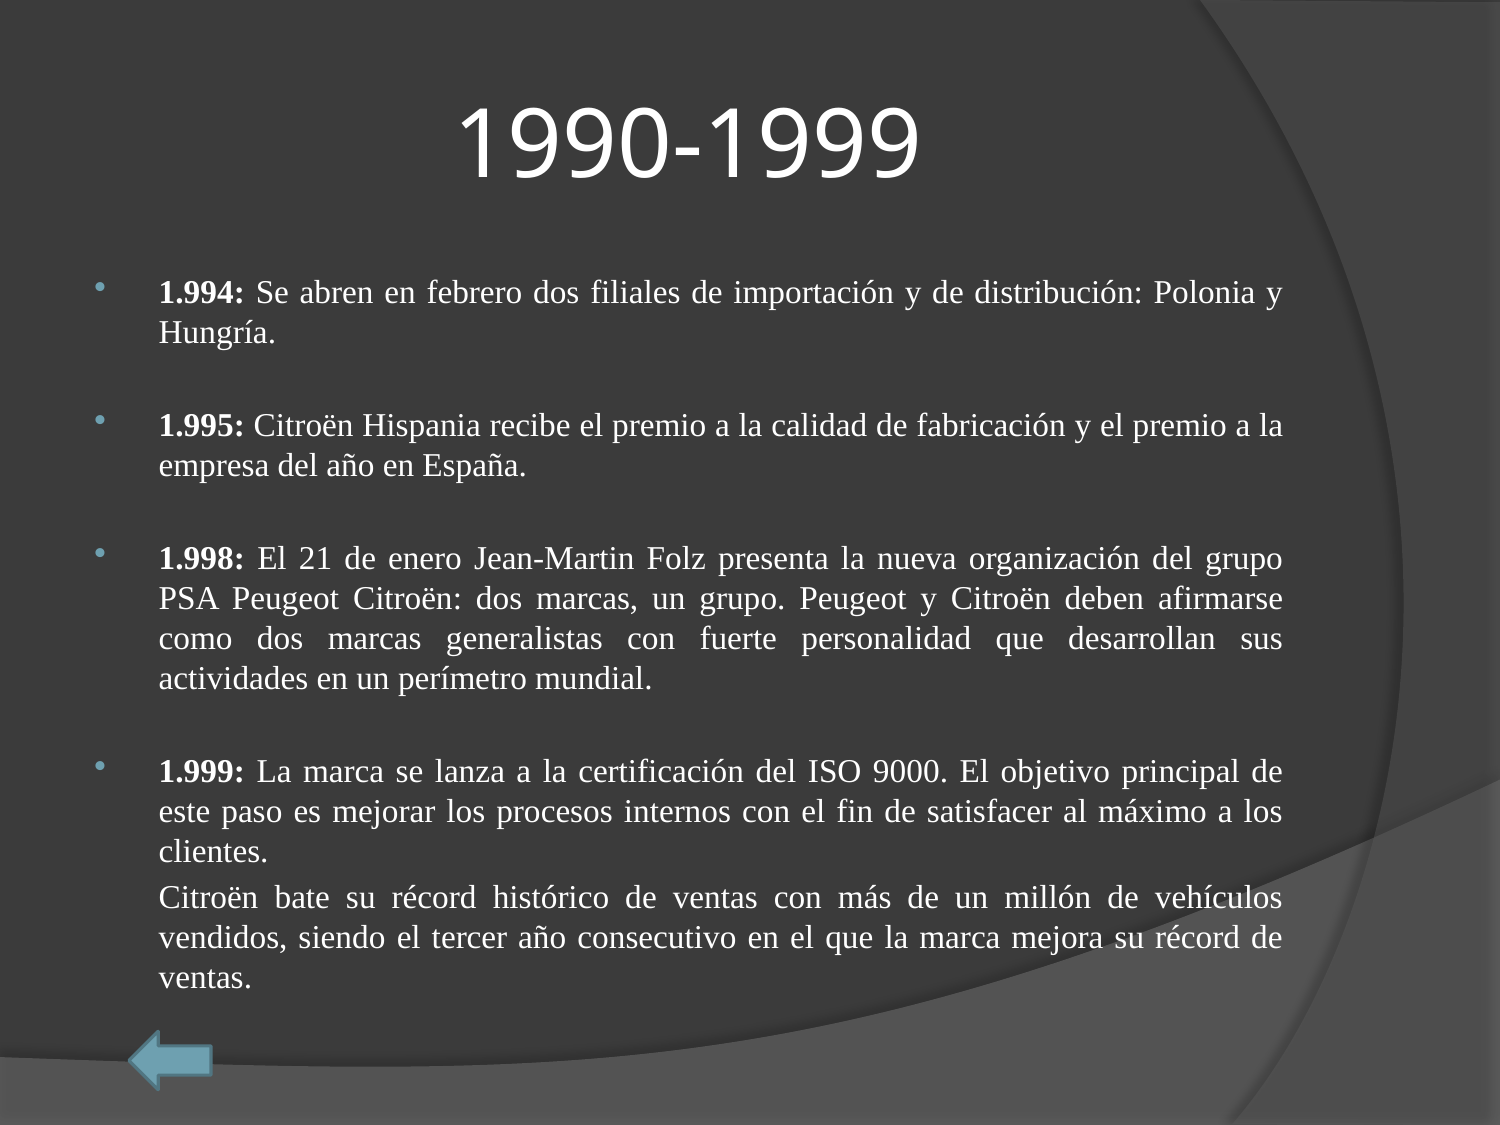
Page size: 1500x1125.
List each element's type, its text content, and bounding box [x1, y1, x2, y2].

text_box [127, 1029, 213, 1092]
title 1990-1999 [75, 45, 1300, 233]
list 1.994: Se abren en febrero dos filiales de importación y de distribución: Polonia y Hungría. 1.995: Citroën Hispania recibe el premio a la calidad de fabricación y el premio a la empresa del año en España. 1.998: El 21 de enero Jean-Martin Folz presenta la nueva organización del grupo PSA Peugeot Citroën: dos marcas, un grupo. Peugeot y Citroën deben afirmarse como dos marcas generalistas con fuerte personalidad que desarrollan sus actividades en un perímetro mundial. 1.999: La marca se lanza a la certificación del ISO 9000. El objetivo principal de este paso es mejorar los procesos internos con el fin de satisfacer al máximo a los clientes. Citroën bate su récord histórico de ventas con más de un millón de vehículos vendidos, siendo el tercer año consecutivo en el que la marca mejora su récord de ventas. [75, 262, 1300, 1032]
